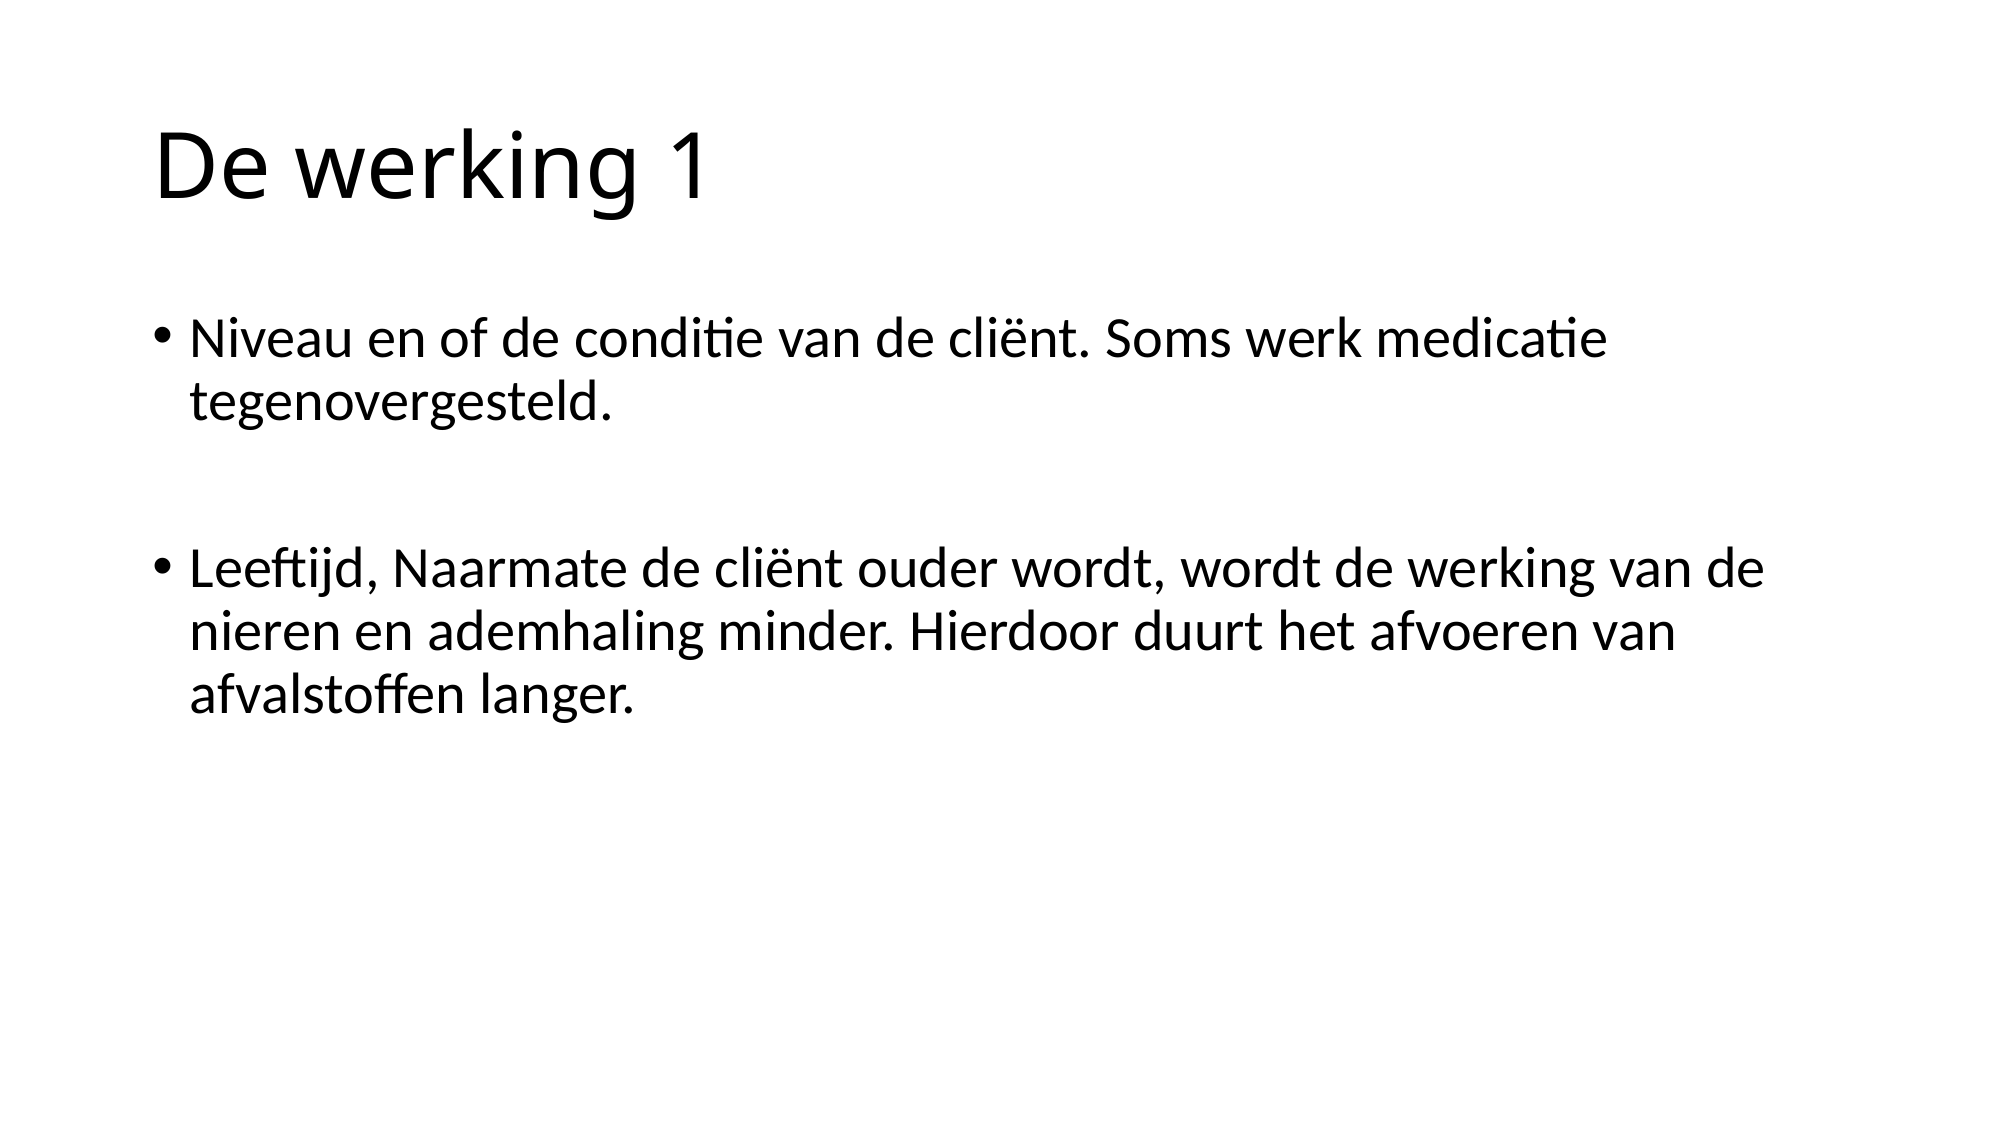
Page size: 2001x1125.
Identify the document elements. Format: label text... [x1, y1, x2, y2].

list Niveau en of de conditie van de cliënt. Soms werk medicatie tegenovergesteld. Leeftijd, Naarmate de cliënt ouder wordt, wordt de werking van de nieren en ademhaling minder. Hierdoor duurt het afvoeren van afvalstoffen langer. [137, 299, 1863, 1014]
title De werking 1 [137, 59, 1863, 278]
